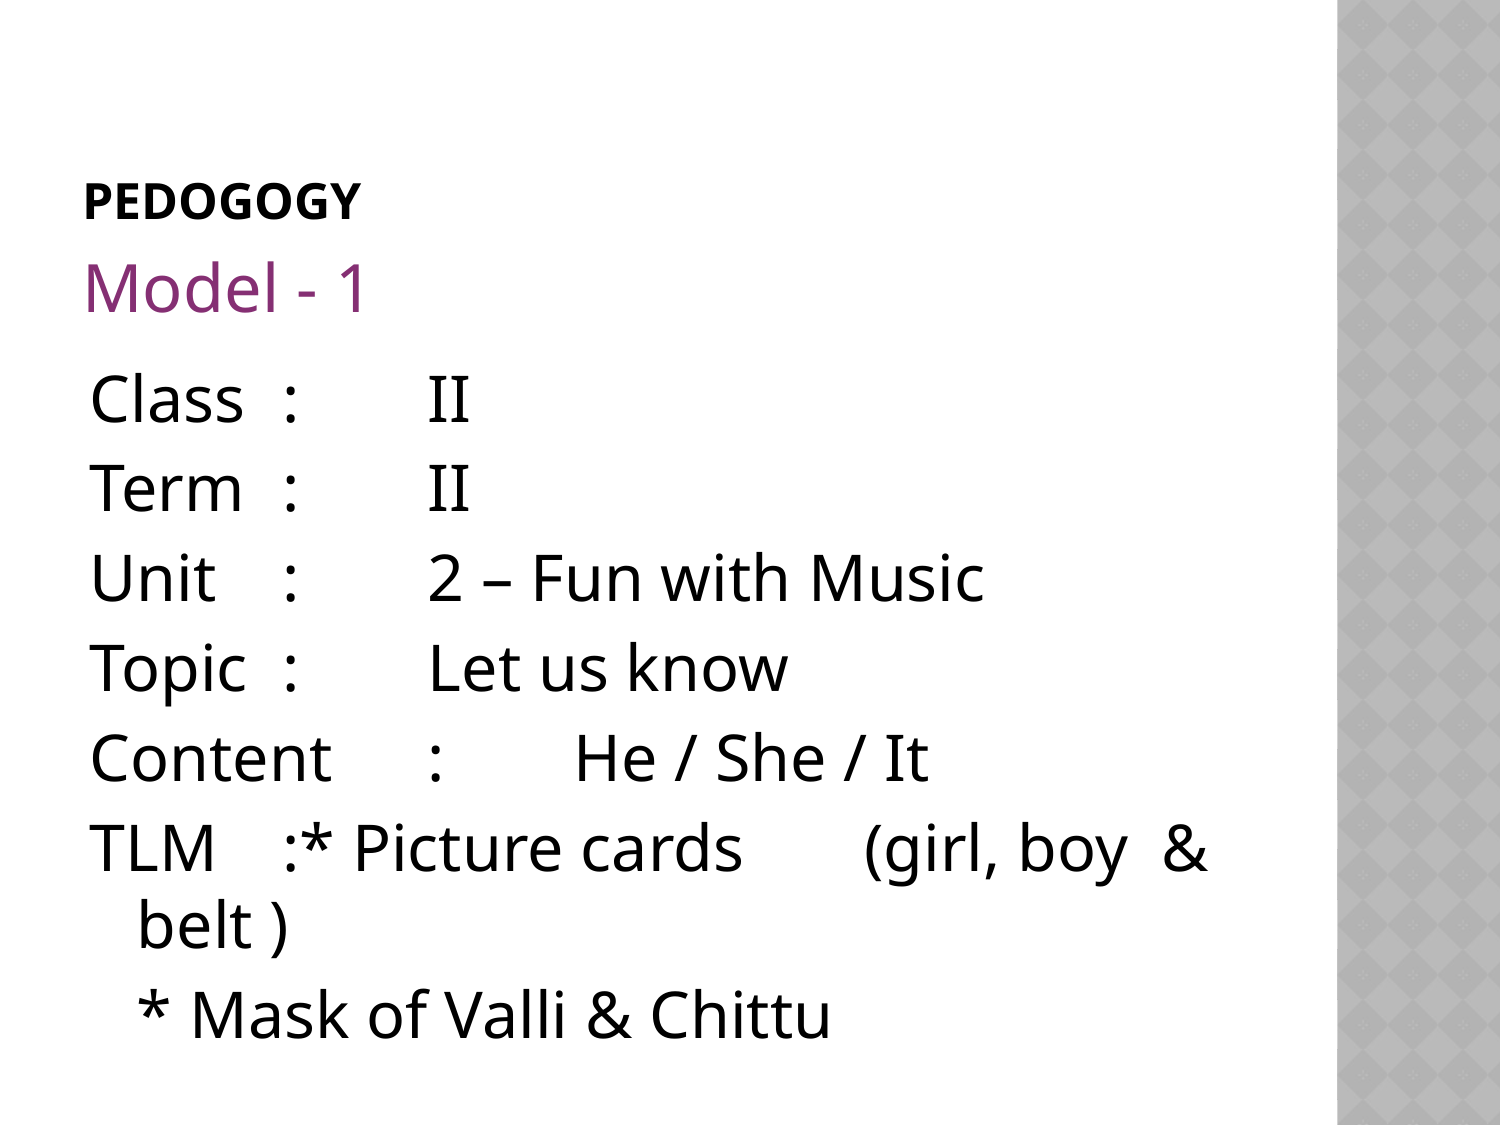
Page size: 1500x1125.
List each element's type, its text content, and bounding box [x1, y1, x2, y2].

list Model - 1 [75, 245, 1043, 345]
list Class : II Term : II Unit : 2 – Fun with Music Topic : Let us know Content : He / She / It TLM :* Picture cards (girl, boy & belt ) * Mask of Valli & Chittu [75, 350, 1263, 1068]
title PEDOGOGY [75, 37, 1043, 230]
